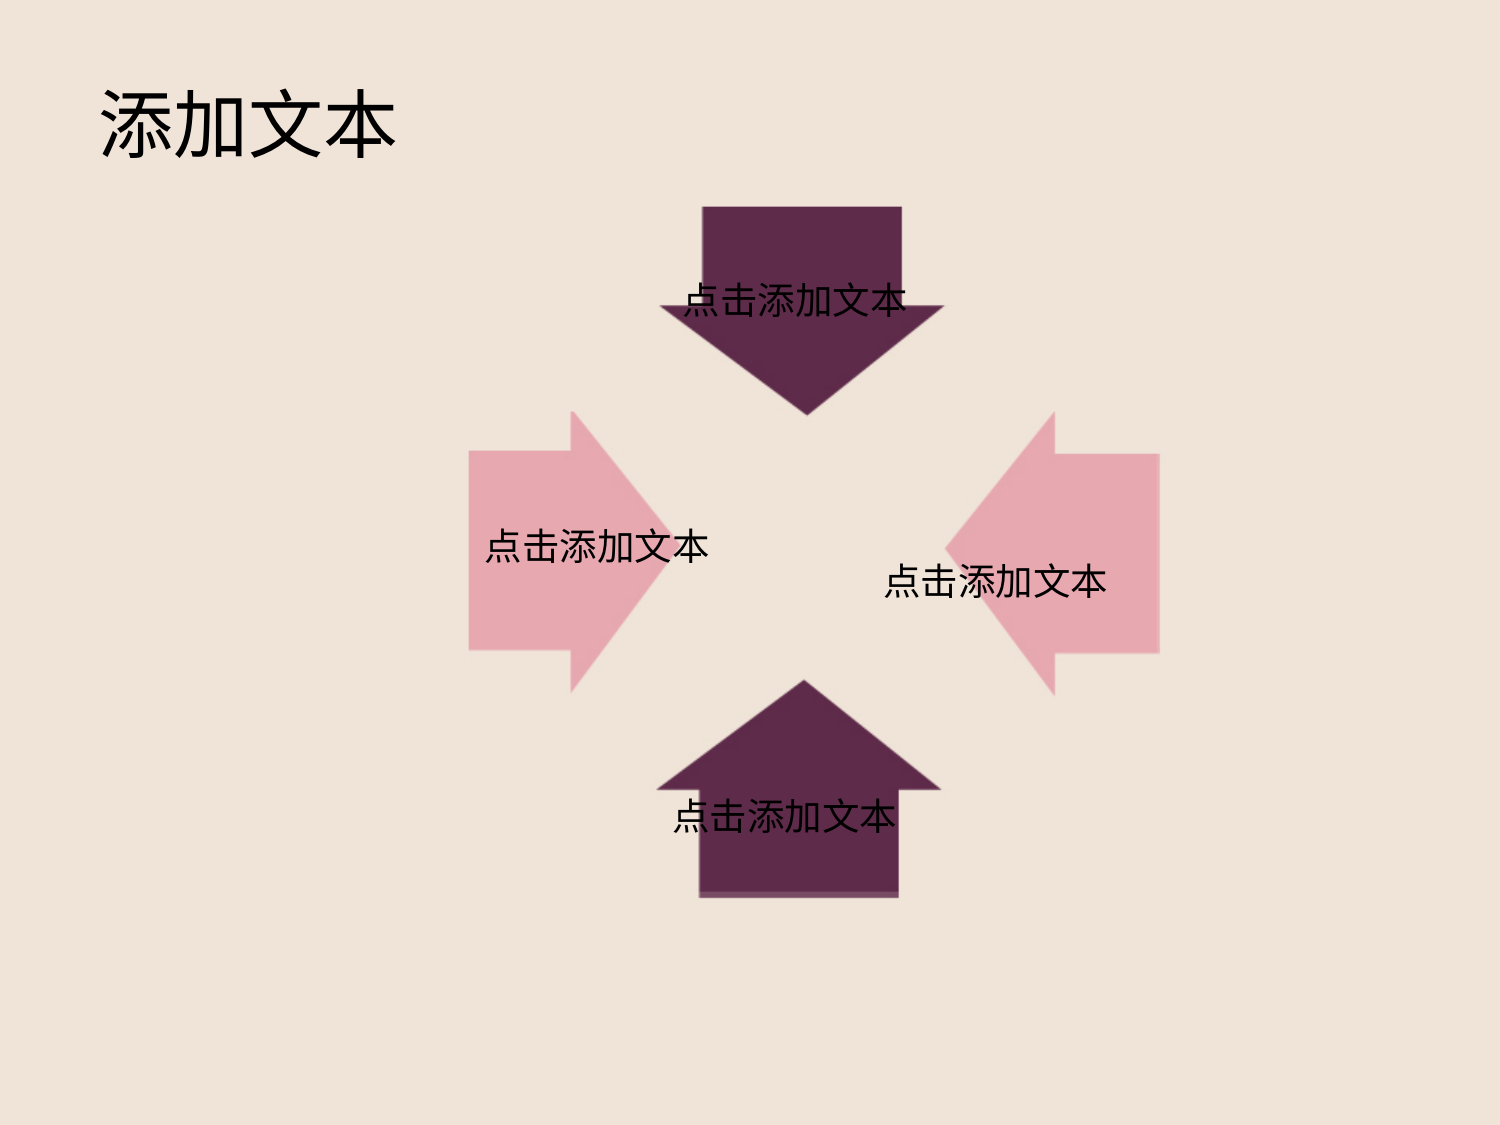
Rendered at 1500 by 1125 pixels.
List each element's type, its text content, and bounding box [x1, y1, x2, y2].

text_box 点击添加文本 [868, 550, 1124, 611]
text_box 点击添加文本 [657, 785, 913, 845]
text_box 点击添加文本 [470, 515, 725, 576]
text_box 添加文本 [83, 70, 414, 175]
text_box 点击添加文本 [667, 269, 961, 330]
picture [0, 0, 1500, 1125]
